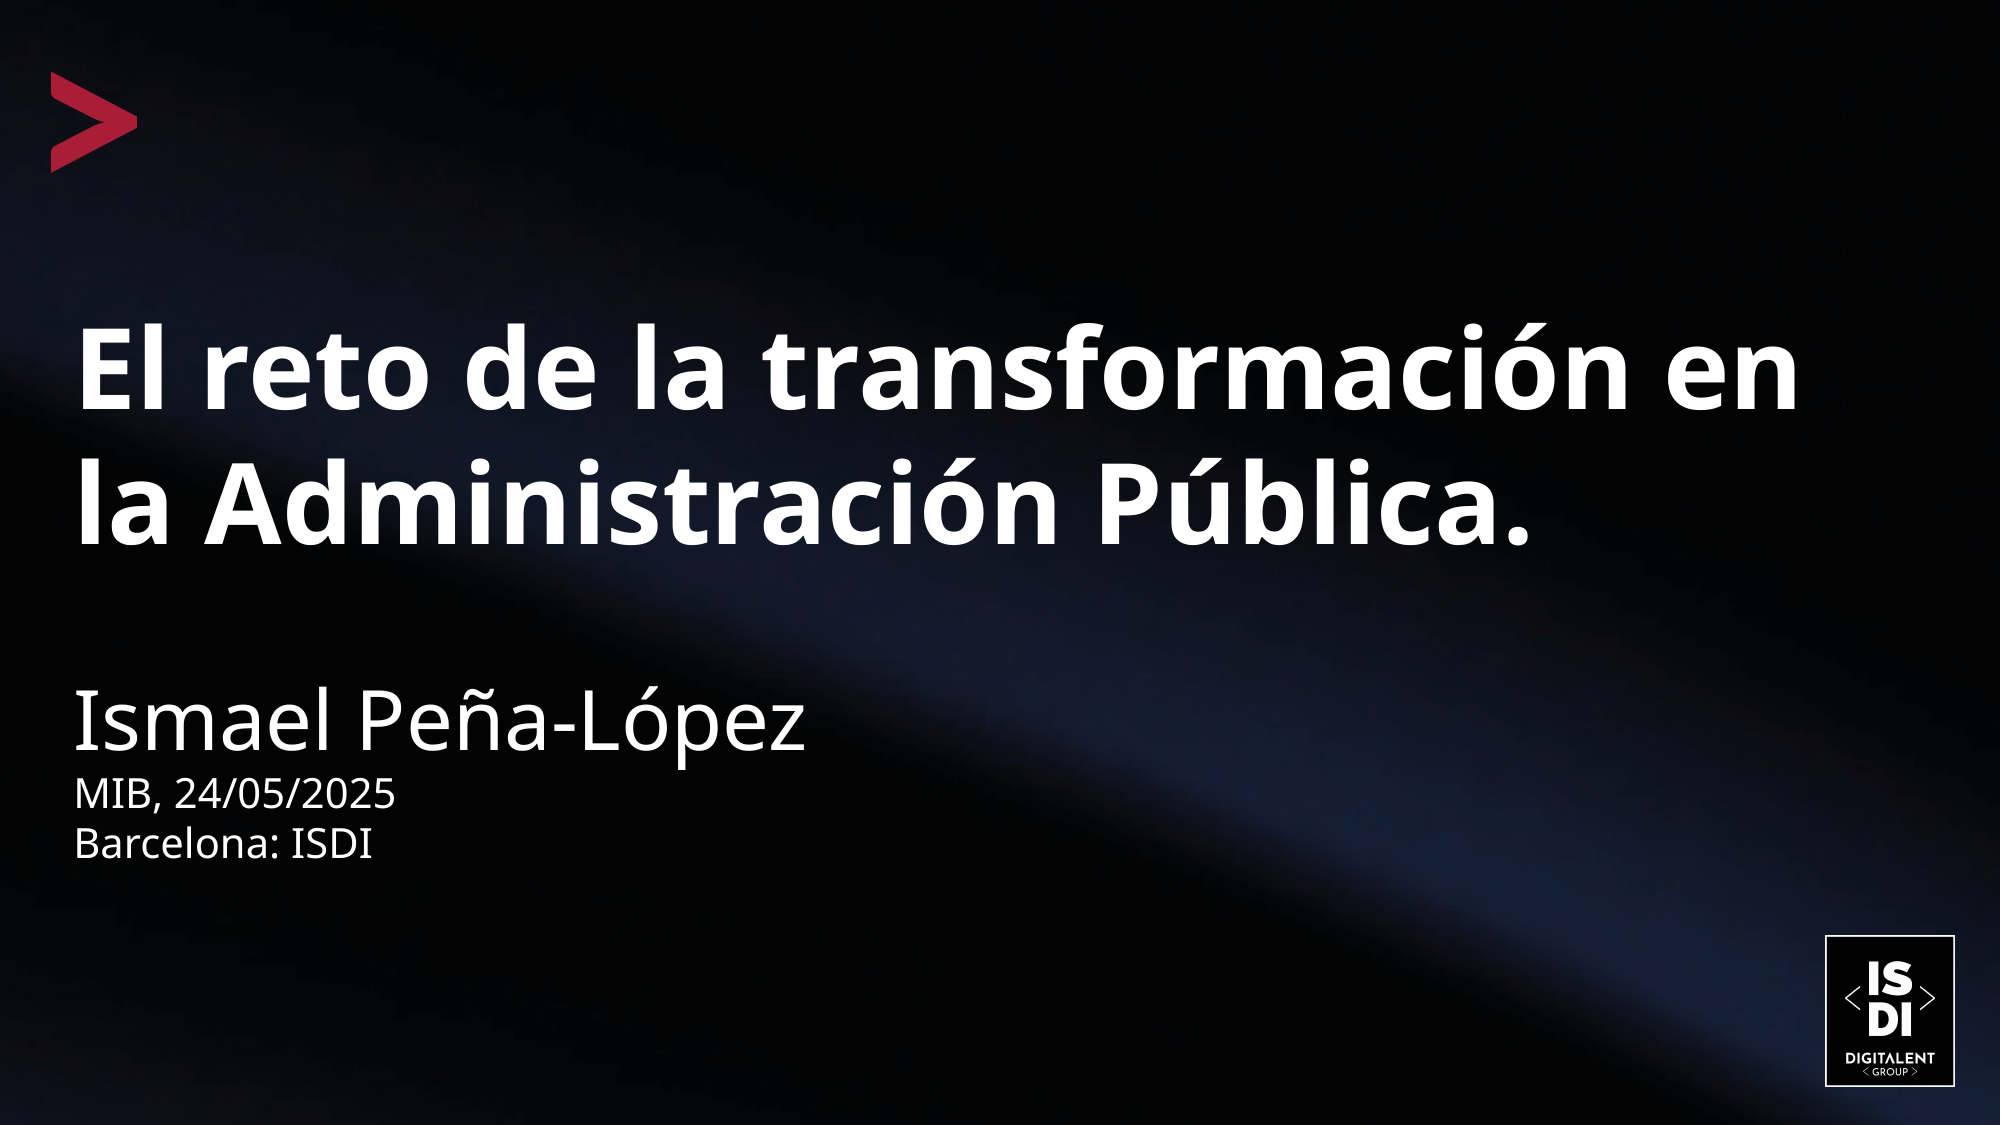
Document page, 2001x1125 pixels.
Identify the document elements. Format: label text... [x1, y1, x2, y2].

text_box El reto de la transformación en la Administración Pública. Ismael Peña-López MIB, 24/05/2025 Barcelona: ISDI [58, 289, 1942, 862]
picture [0, 0, 2000, 1125]
